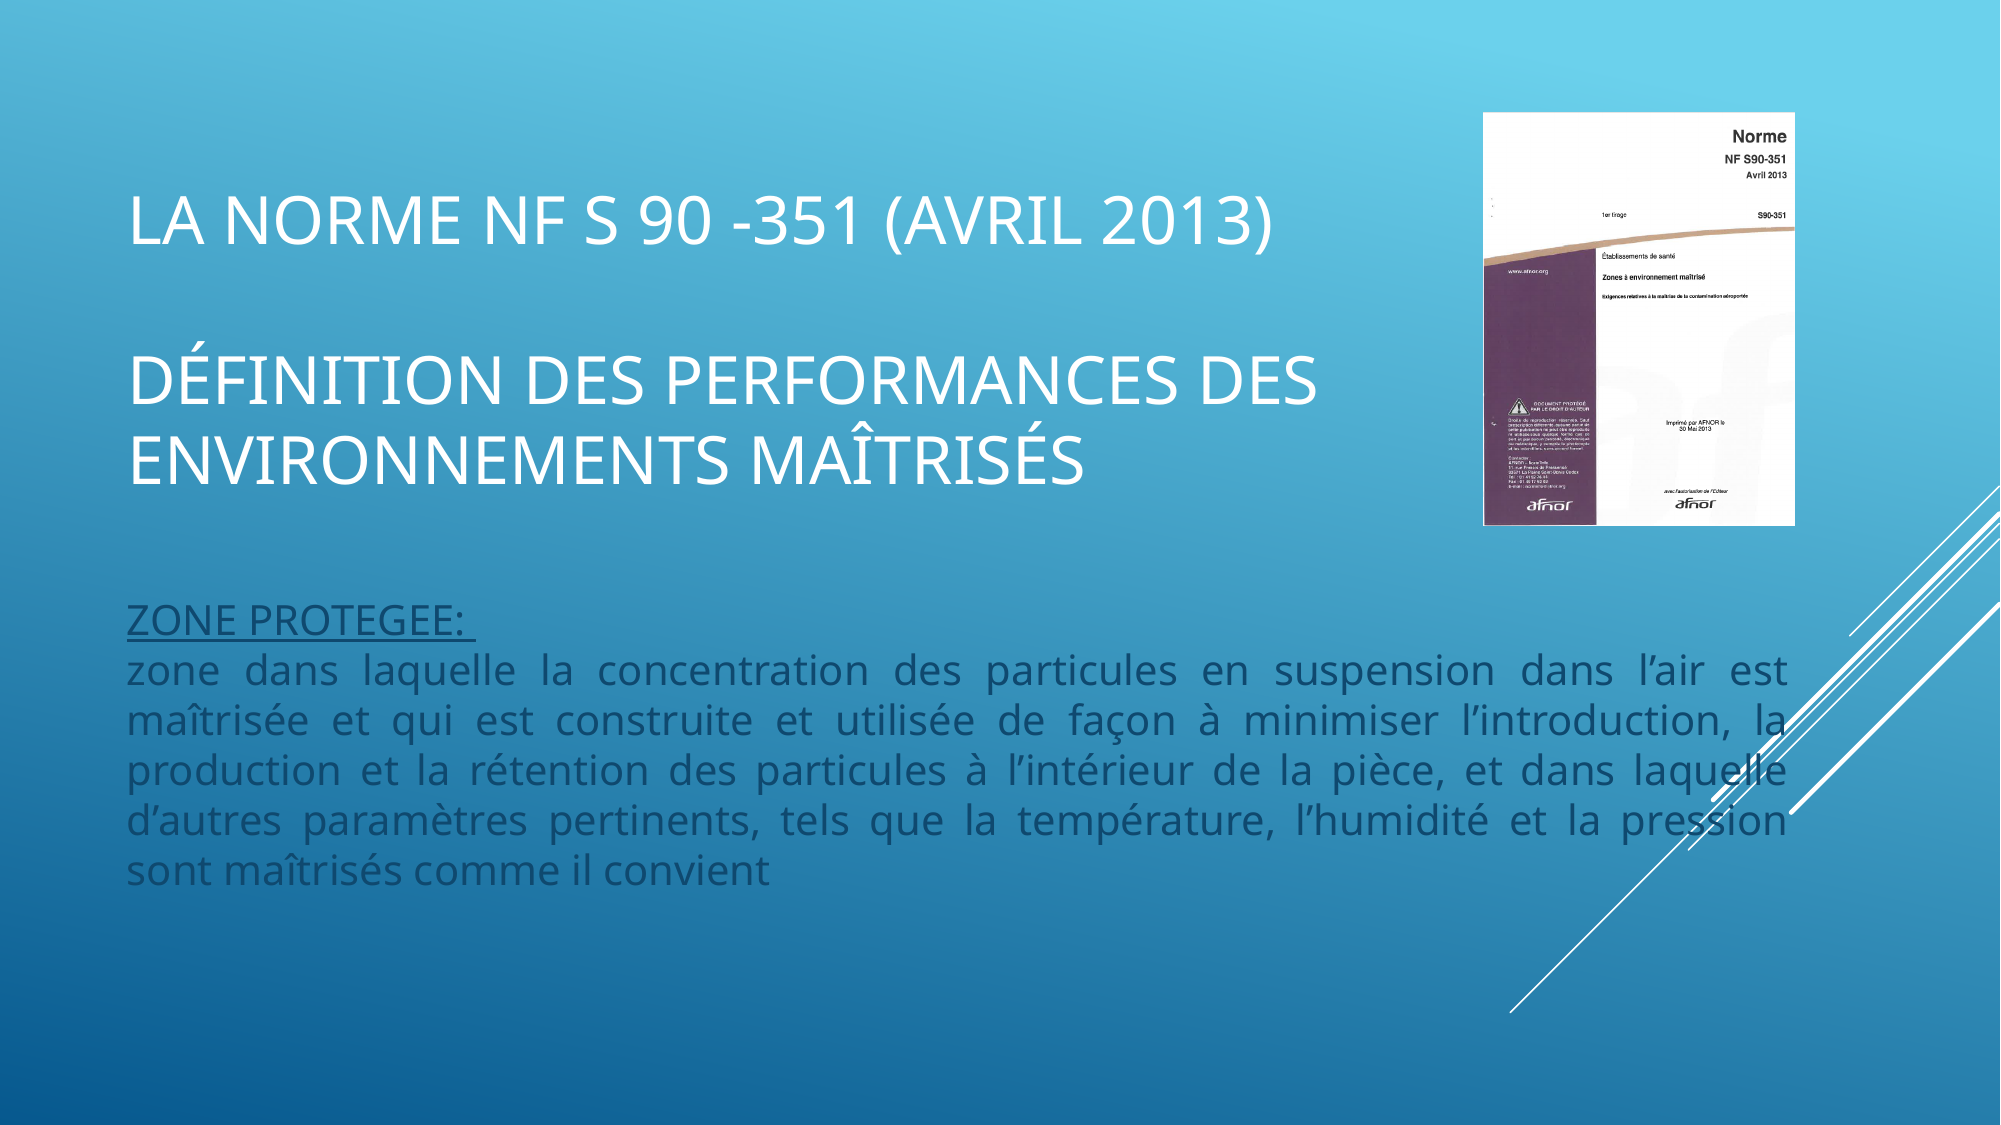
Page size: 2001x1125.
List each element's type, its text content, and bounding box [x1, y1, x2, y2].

text_box ZONE PROTEGEE: zone dans laquelle la concentration des particules en suspension dans l’air est maîtrisée et qui est construite et utilisée de façon à minimiser l’introduction, la production et la rétention des particules à l’intérieur de la pièce, et dans laquelle d’autres paramètres pertinents, tels que la température, l’humidité et la pression sont maîtrisés comme il convient [112, 586, 1804, 902]
picture [1482, 112, 1795, 527]
title La norme NF S 90 -351 (avril 2013) Définition des performances des environnements maîtrisés [112, 112, 1763, 563]
